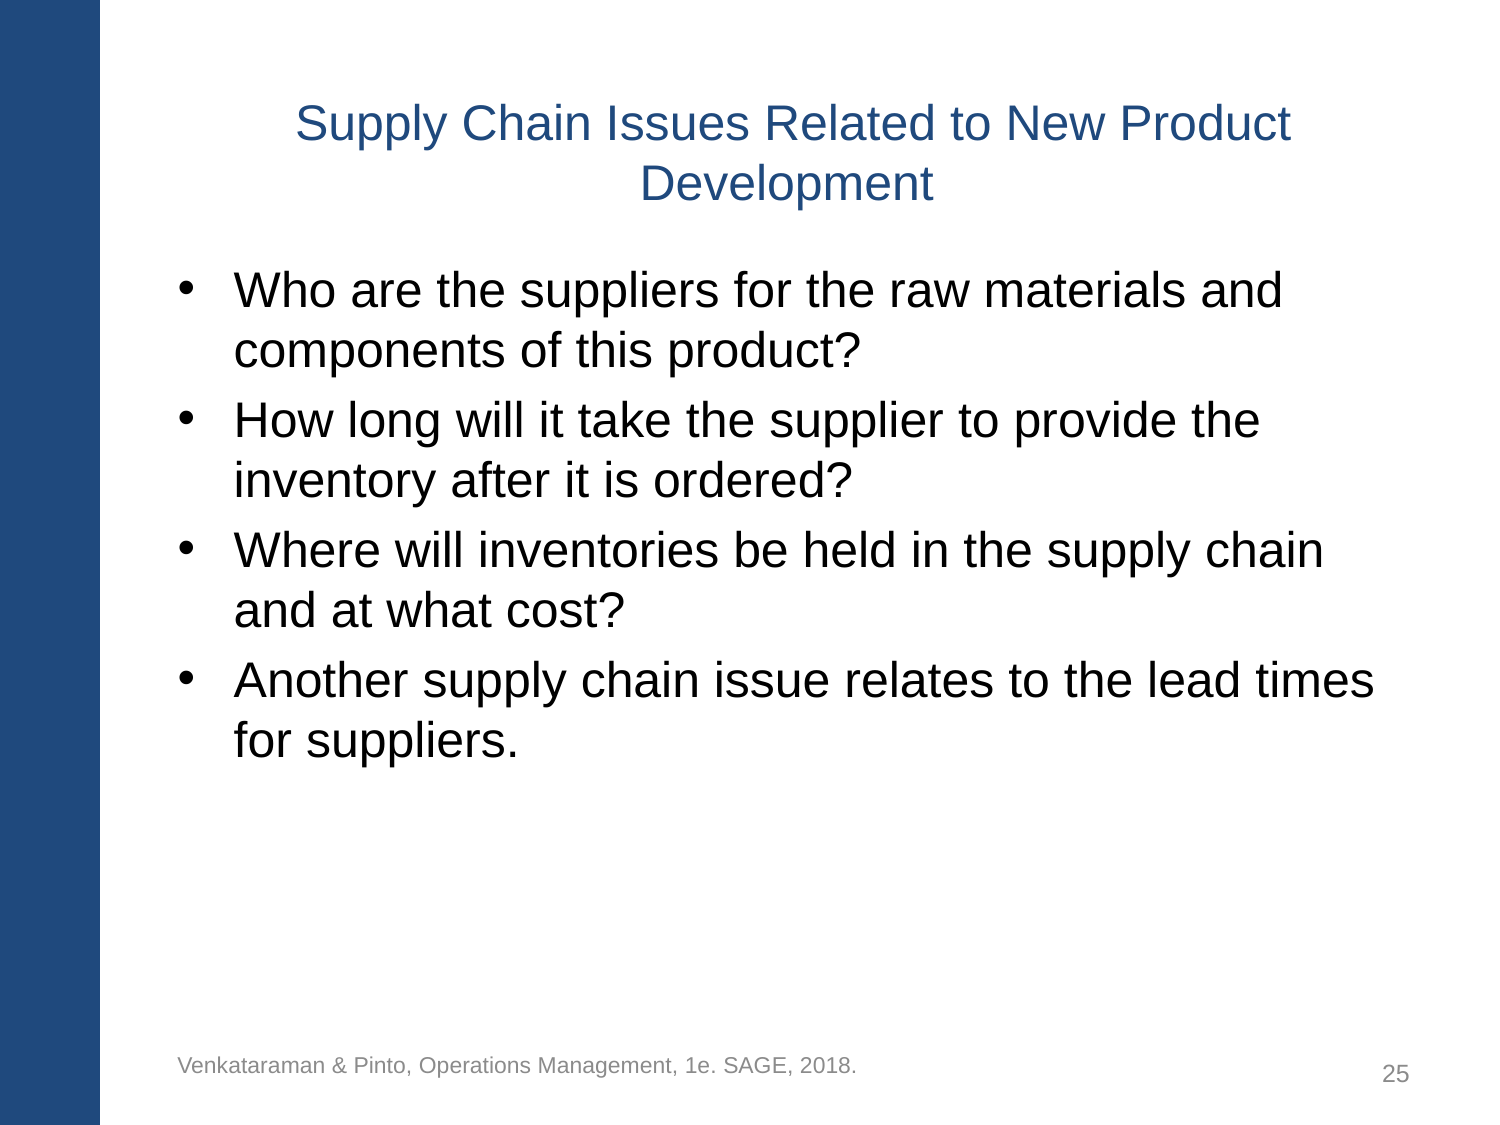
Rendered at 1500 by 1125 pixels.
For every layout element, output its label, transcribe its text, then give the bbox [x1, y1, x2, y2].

slide_number 25 [1350, 1042, 1425, 1103]
footer Venkataraman & Pinto, Operations Management, 1e. SAGE, 2018. [162, 1042, 1313, 1103]
list Who are the suppliers for the raw materials and components of this product? How long will it take the supplier to provide the inventory after it is ordered? Where will inventories be held in the supply chain and at what cost? Another supply chain issue relates to the lead times for suppliers. [162, 249, 1425, 1005]
title Supply Chain Issues Related to New Product Development [162, 37, 1425, 249]
